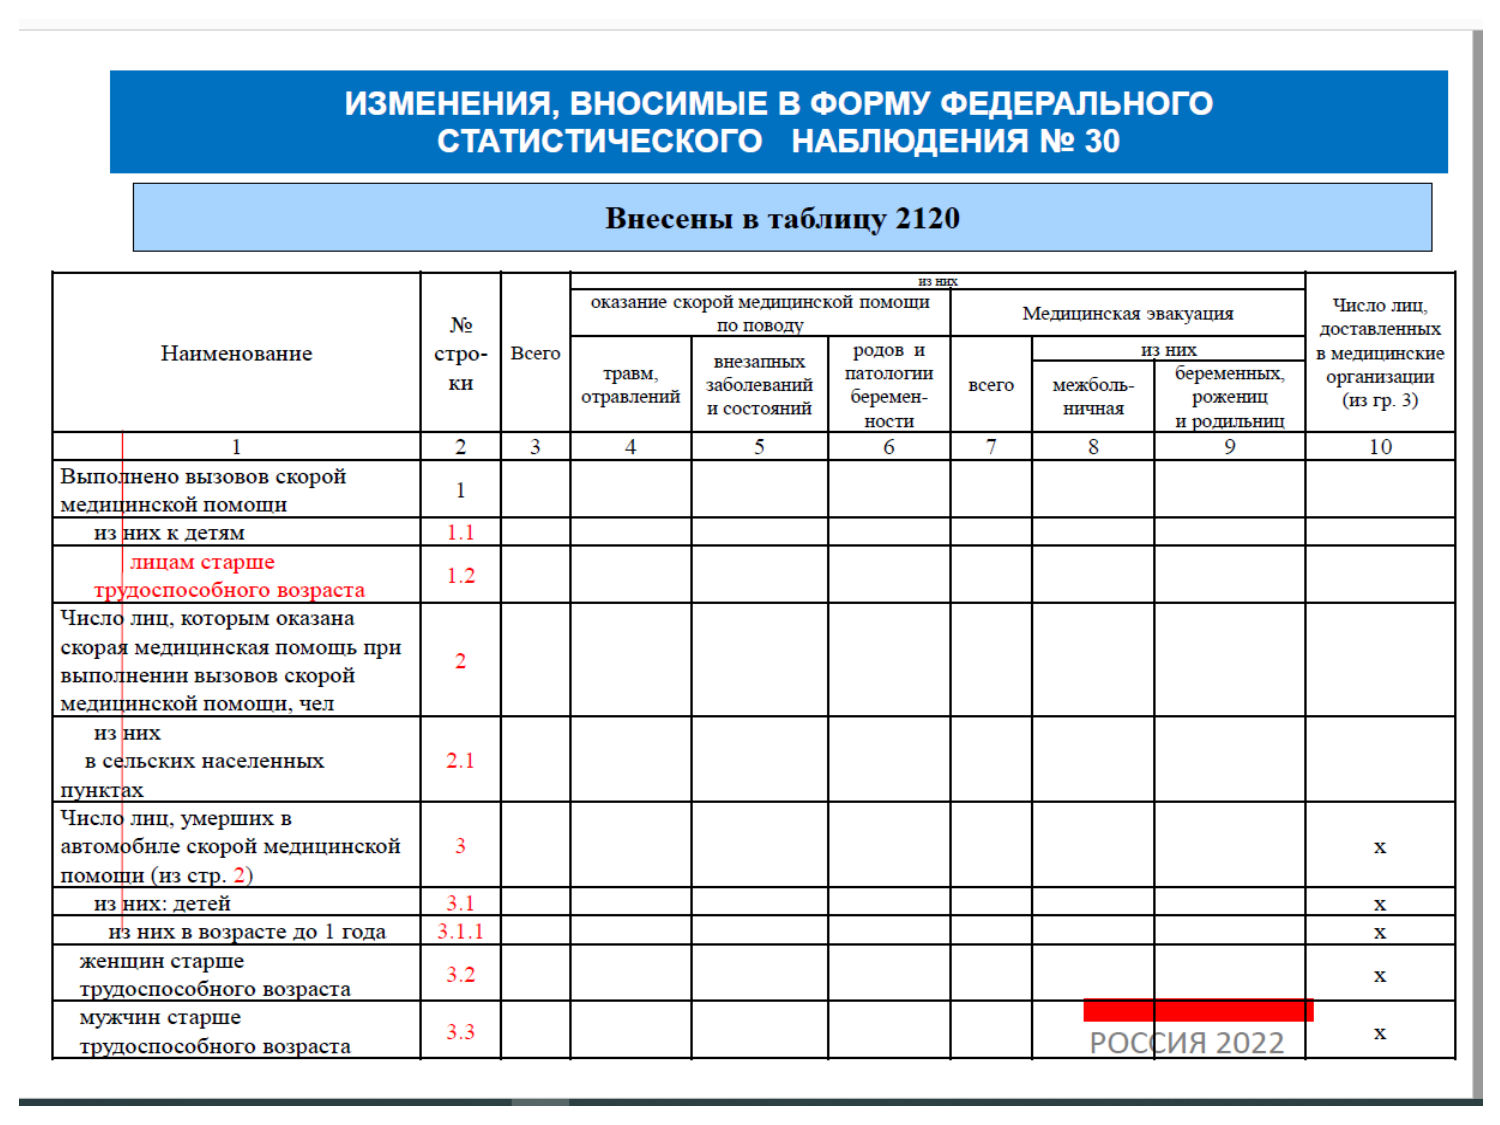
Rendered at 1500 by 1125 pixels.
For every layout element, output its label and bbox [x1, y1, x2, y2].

list [19, 18, 1483, 1107]
